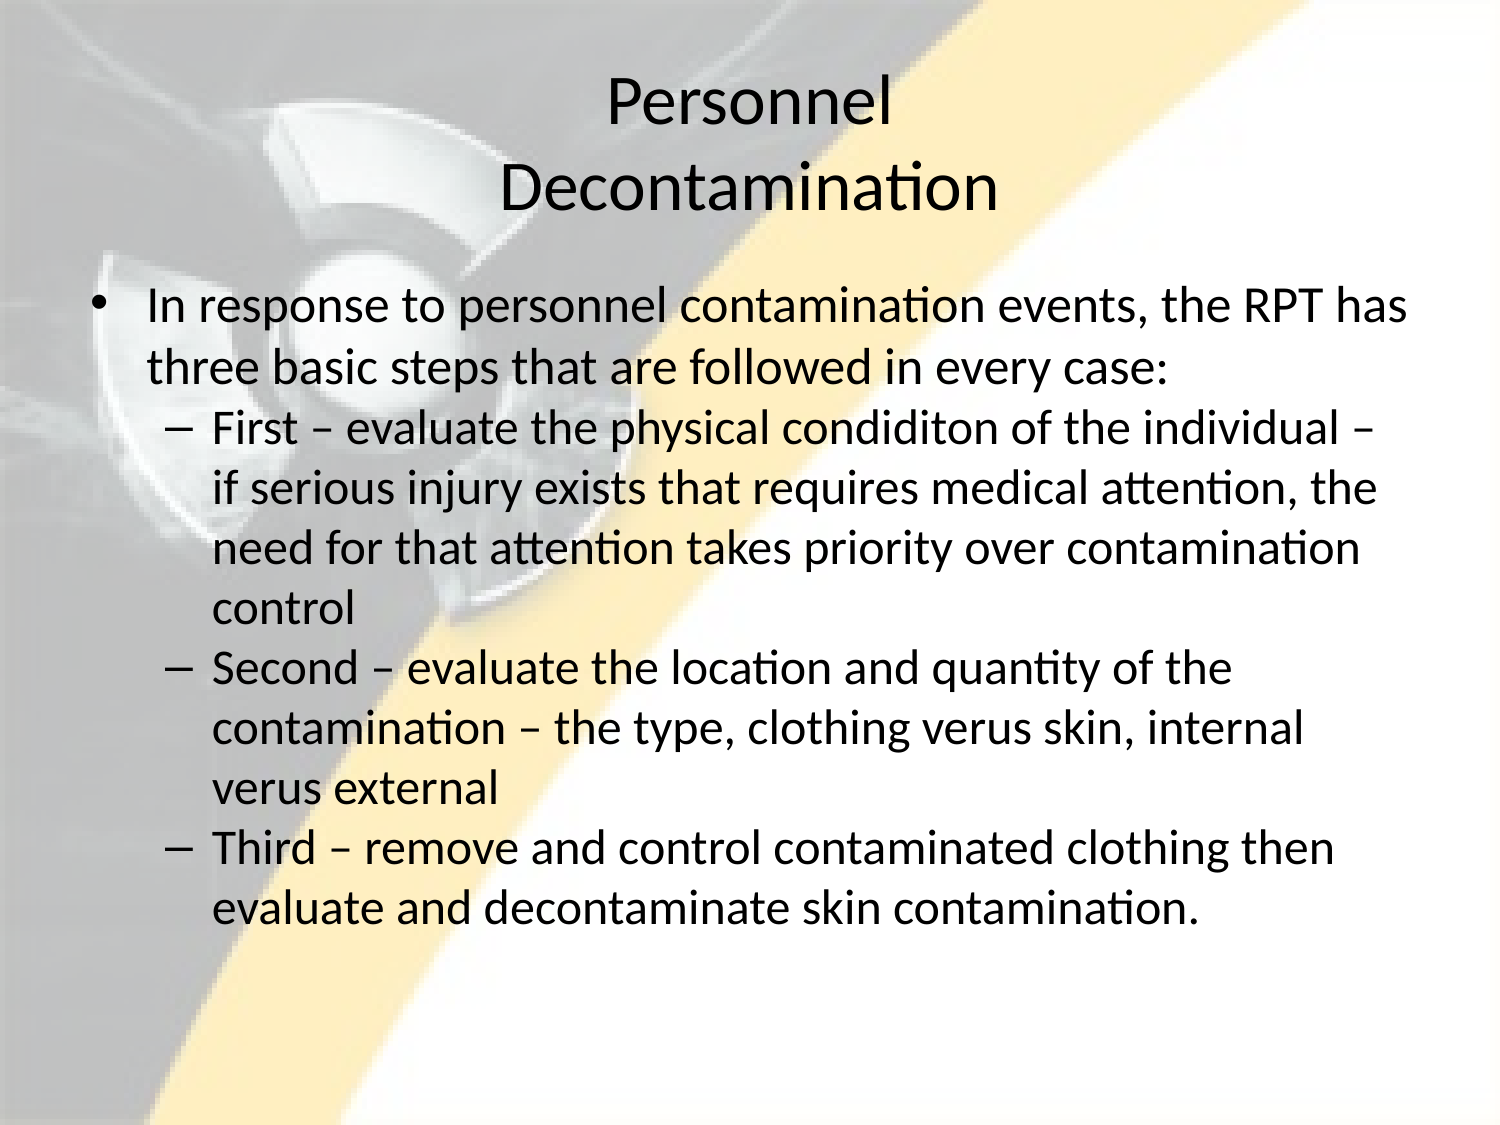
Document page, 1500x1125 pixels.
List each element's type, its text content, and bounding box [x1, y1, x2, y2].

title Personnel Decontamination [75, 45, 1425, 233]
list In response to personnel contamination events, the RPT has three basic steps that are followed in every case: First – evaluate the physical condiditon of the individual – if serious injury exists that requires medical attention, the need for that attention takes priority over contamination control Second – evaluate the location and quantity of the contamination – the type, clothing verus skin, internal verus external Third – remove and control contaminated clothing then evaluate and decontaminate skin contamination. [75, 262, 1425, 1038]
